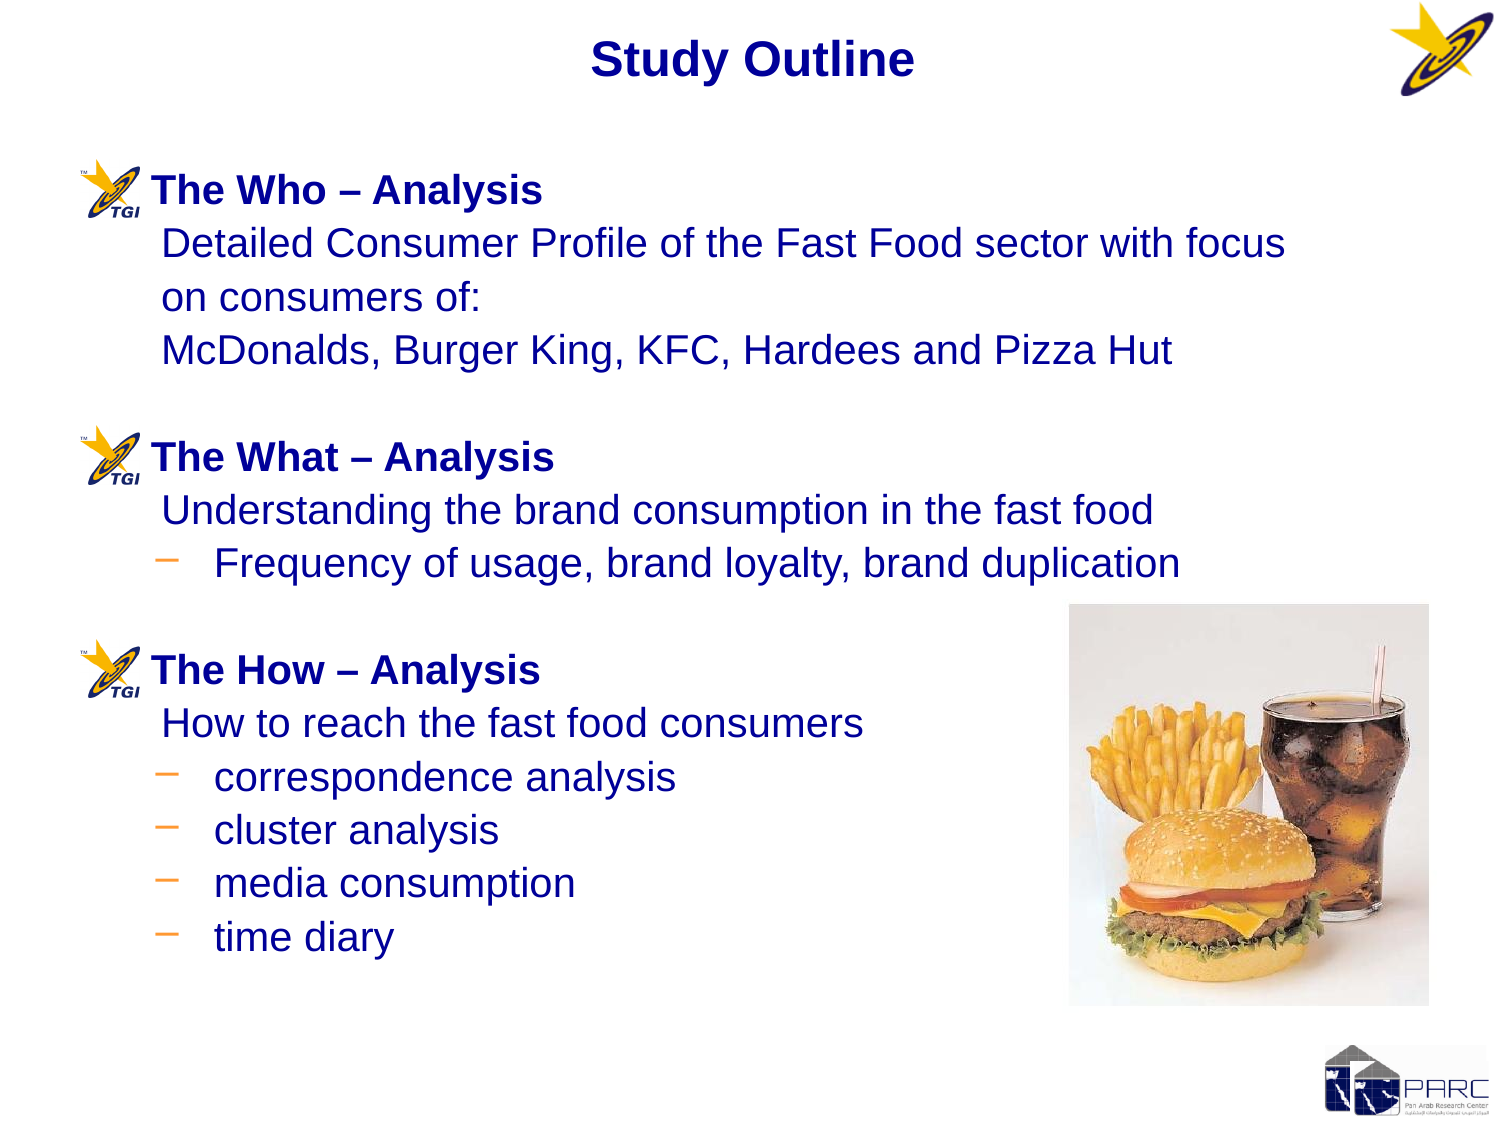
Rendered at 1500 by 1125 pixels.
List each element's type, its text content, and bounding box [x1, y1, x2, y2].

picture [1385, 0, 1498, 100]
picture [1320, 1045, 1495, 1122]
picture [80, 425, 140, 485]
picture [1062, 599, 1439, 1013]
list The Who – Analysis Detailed Consumer Profile of the Fast Food sector with focus on consumers of: McDonalds, Burger King, KFC, Hardees and Pizza Hut The What – Analysis Understanding the brand consumption in the fast food Frequency of usage, brand loyalty, brand duplication The How – Analysis How to reach the fast food consumers correspondence analysis cluster analysis media consumption time diary [65, 160, 1459, 1071]
picture [80, 159, 140, 218]
picture [80, 639, 140, 698]
title Study Outline [312, 19, 1193, 160]
